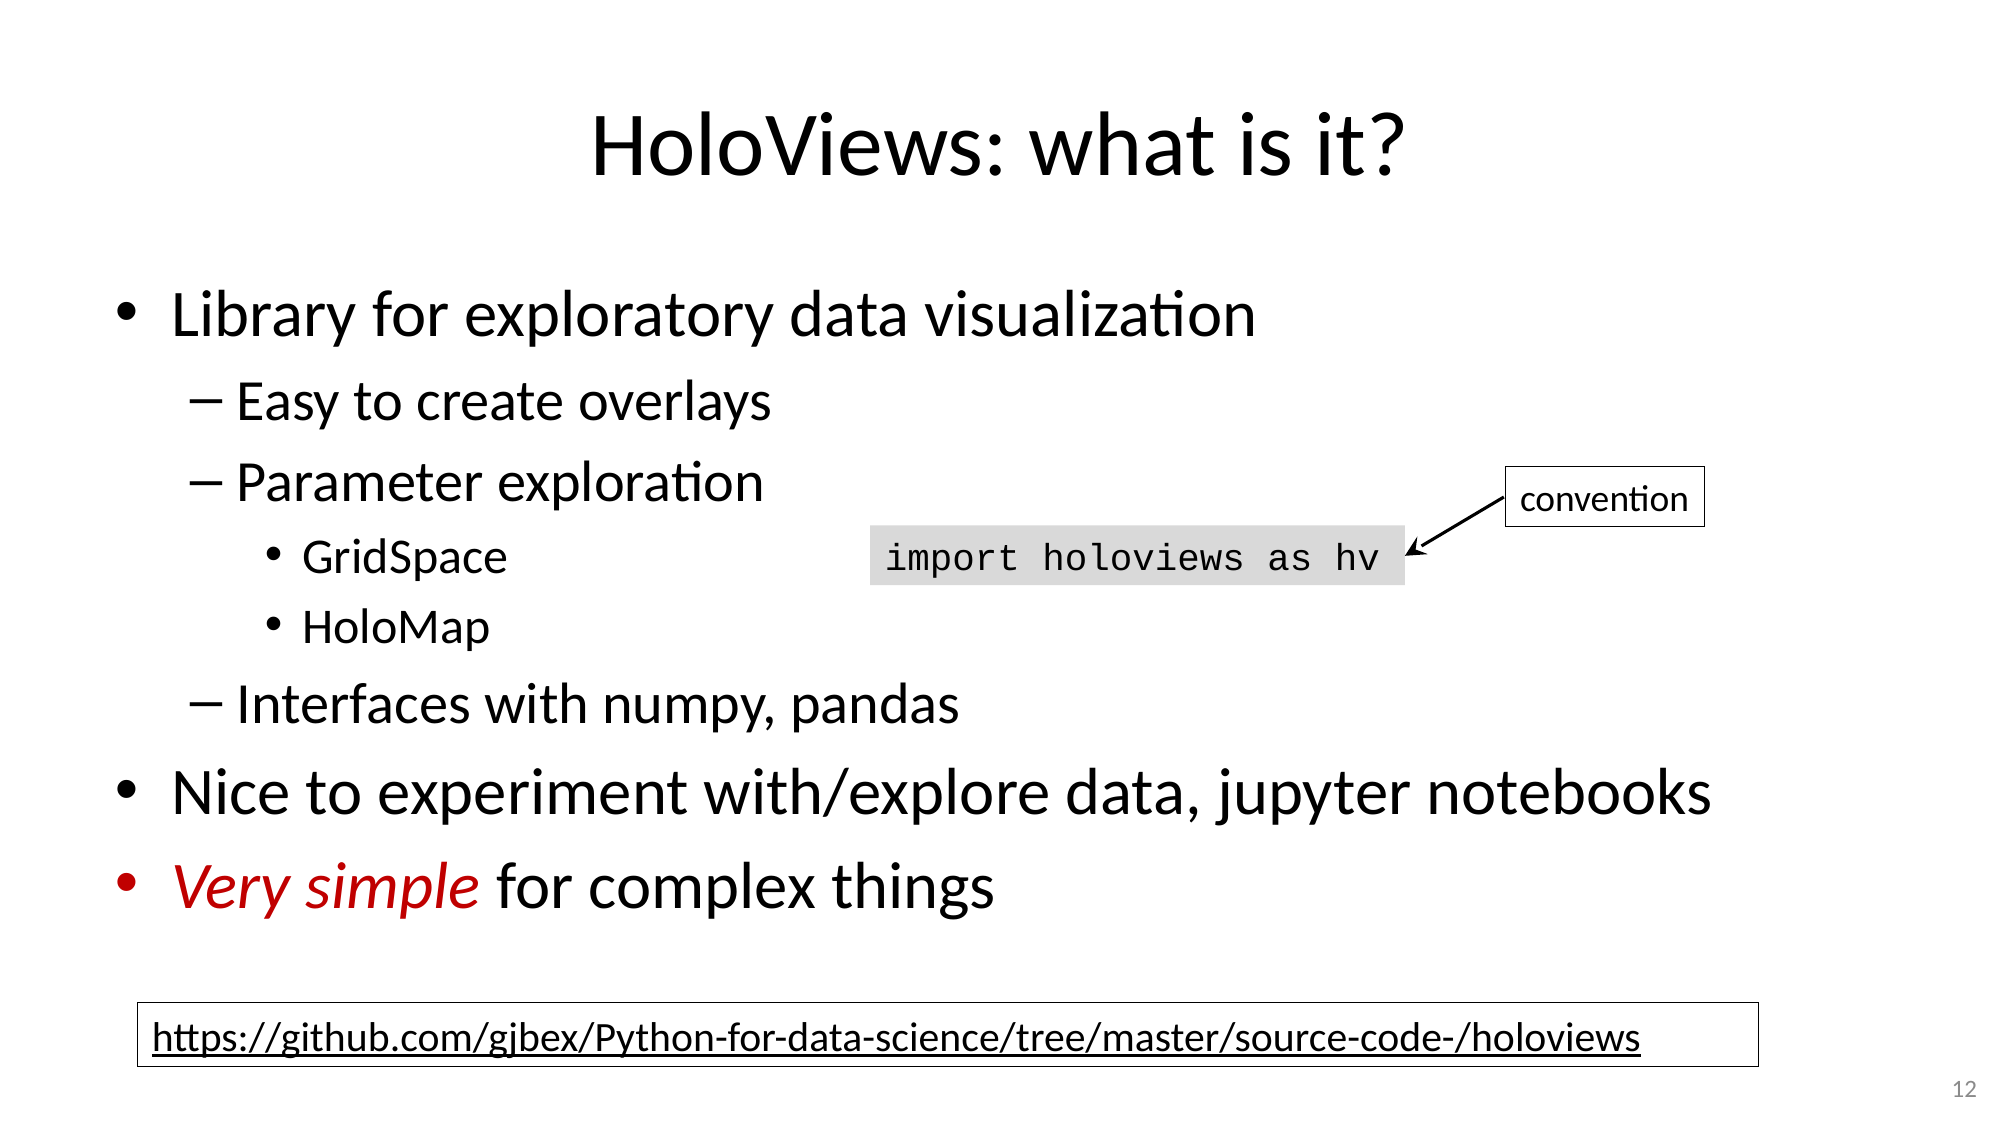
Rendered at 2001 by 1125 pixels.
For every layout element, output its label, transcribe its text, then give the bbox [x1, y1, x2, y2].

title HoloViews: what is it? [99, 45, 1900, 233]
text_box https://github.com/gjbex/Python-for-data-science/tree/master/source-code-/holoviews [137, 1002, 1759, 1067]
list Library for exploratory data visualization Easy to create overlays Parameter exploration GridSpace HoloMap Interfaces with numpy, pandas Nice to experiment with/explore data, jupyter notebooks Very simple for complex things [99, 262, 1900, 1005]
slide_number 12 [1525, 1057, 1993, 1118]
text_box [869, 466, 1706, 587]
